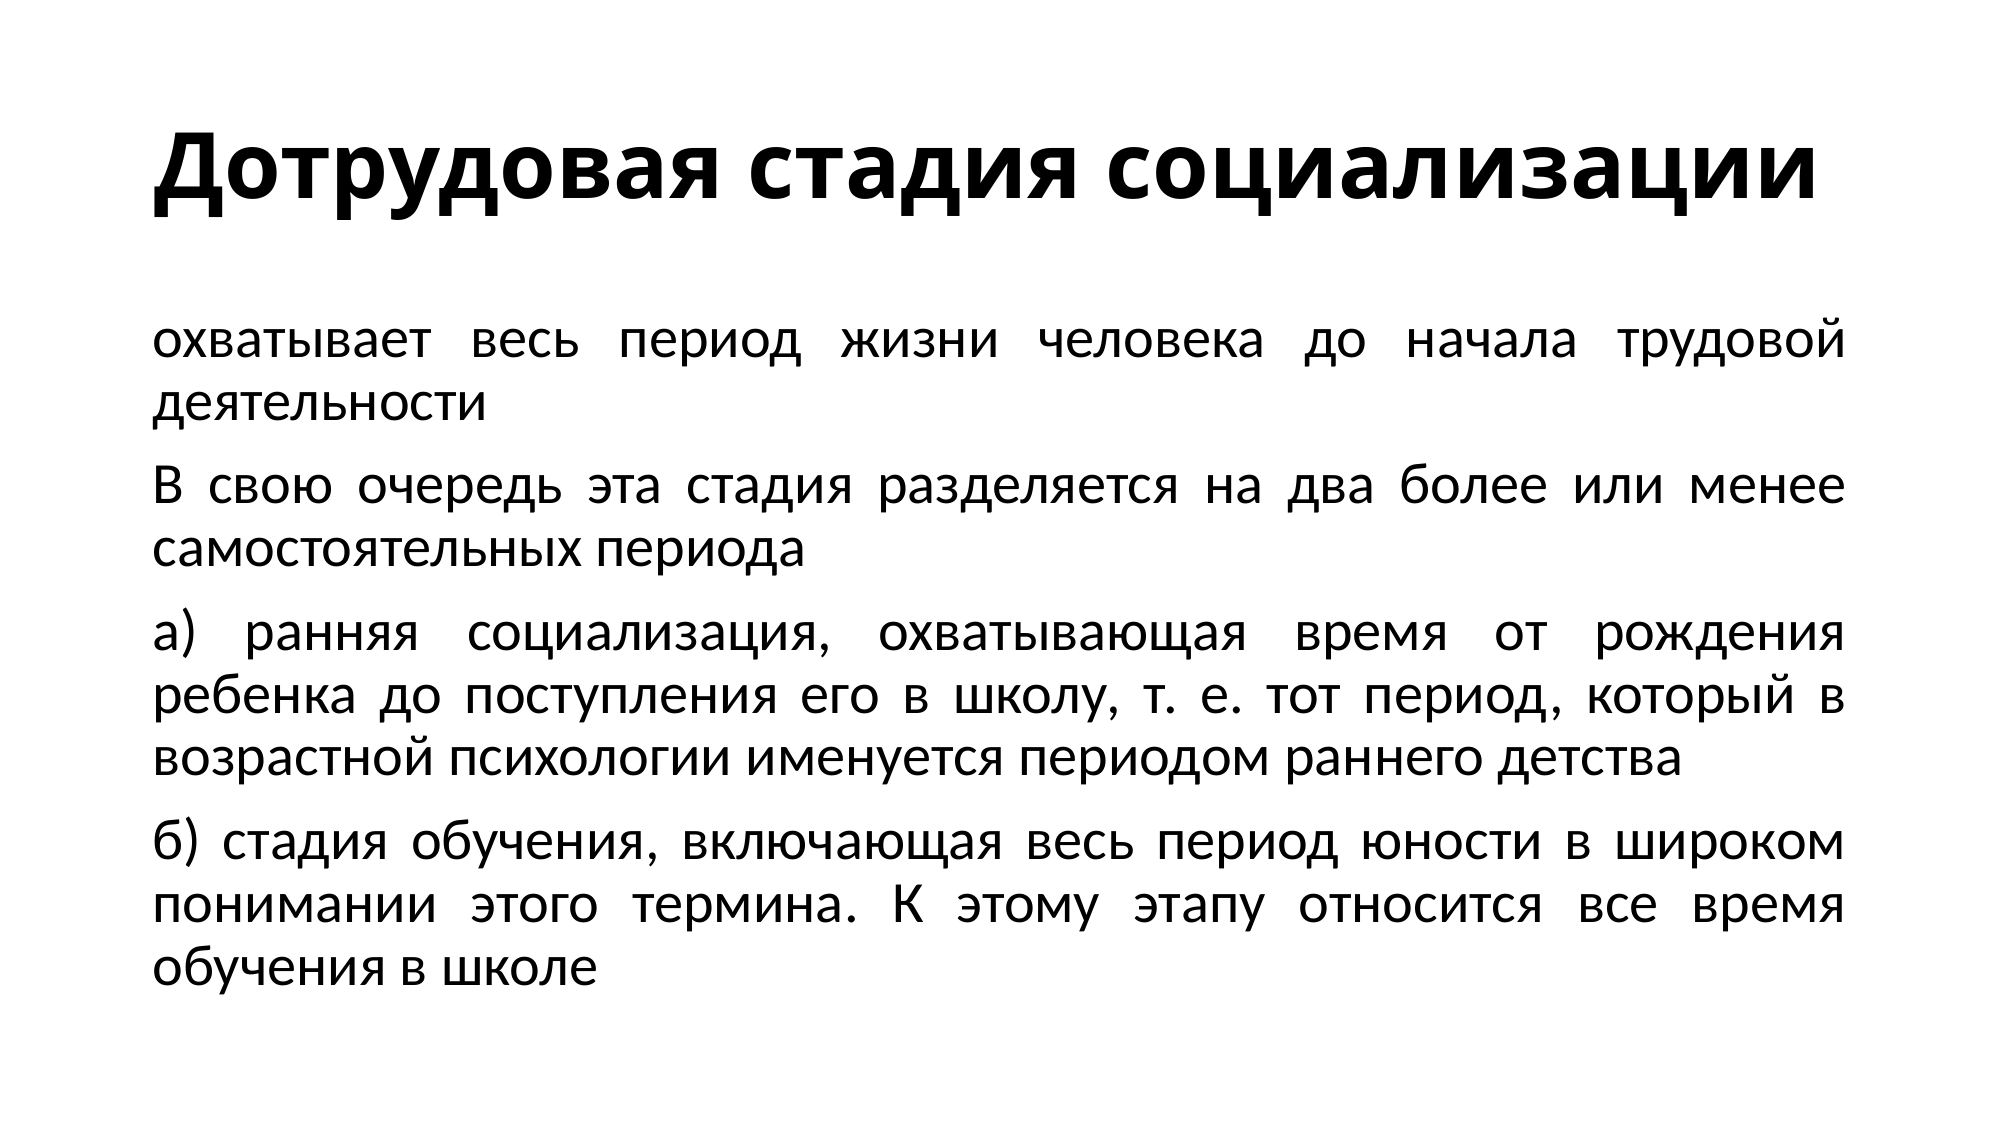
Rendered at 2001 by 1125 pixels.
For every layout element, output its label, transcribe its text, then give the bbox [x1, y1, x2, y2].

list охватывает весь период жизни человека до начала трудовой деятельности В свою очередь эта стадия разделяется на два более или менее самостоятельных периода а) ранняя социализация, охватывающая время от рождения ребенка до поступления его в школу, т. е. тот период, который в возрастной психологии именуется периодом раннего детства б) стадия обучения, включающая весь период юности в широком понимании этого термина. К этому этапу относится все время обучения в школе [137, 299, 1863, 1014]
title Дотрудовая стадия социализации [137, 59, 1863, 278]
